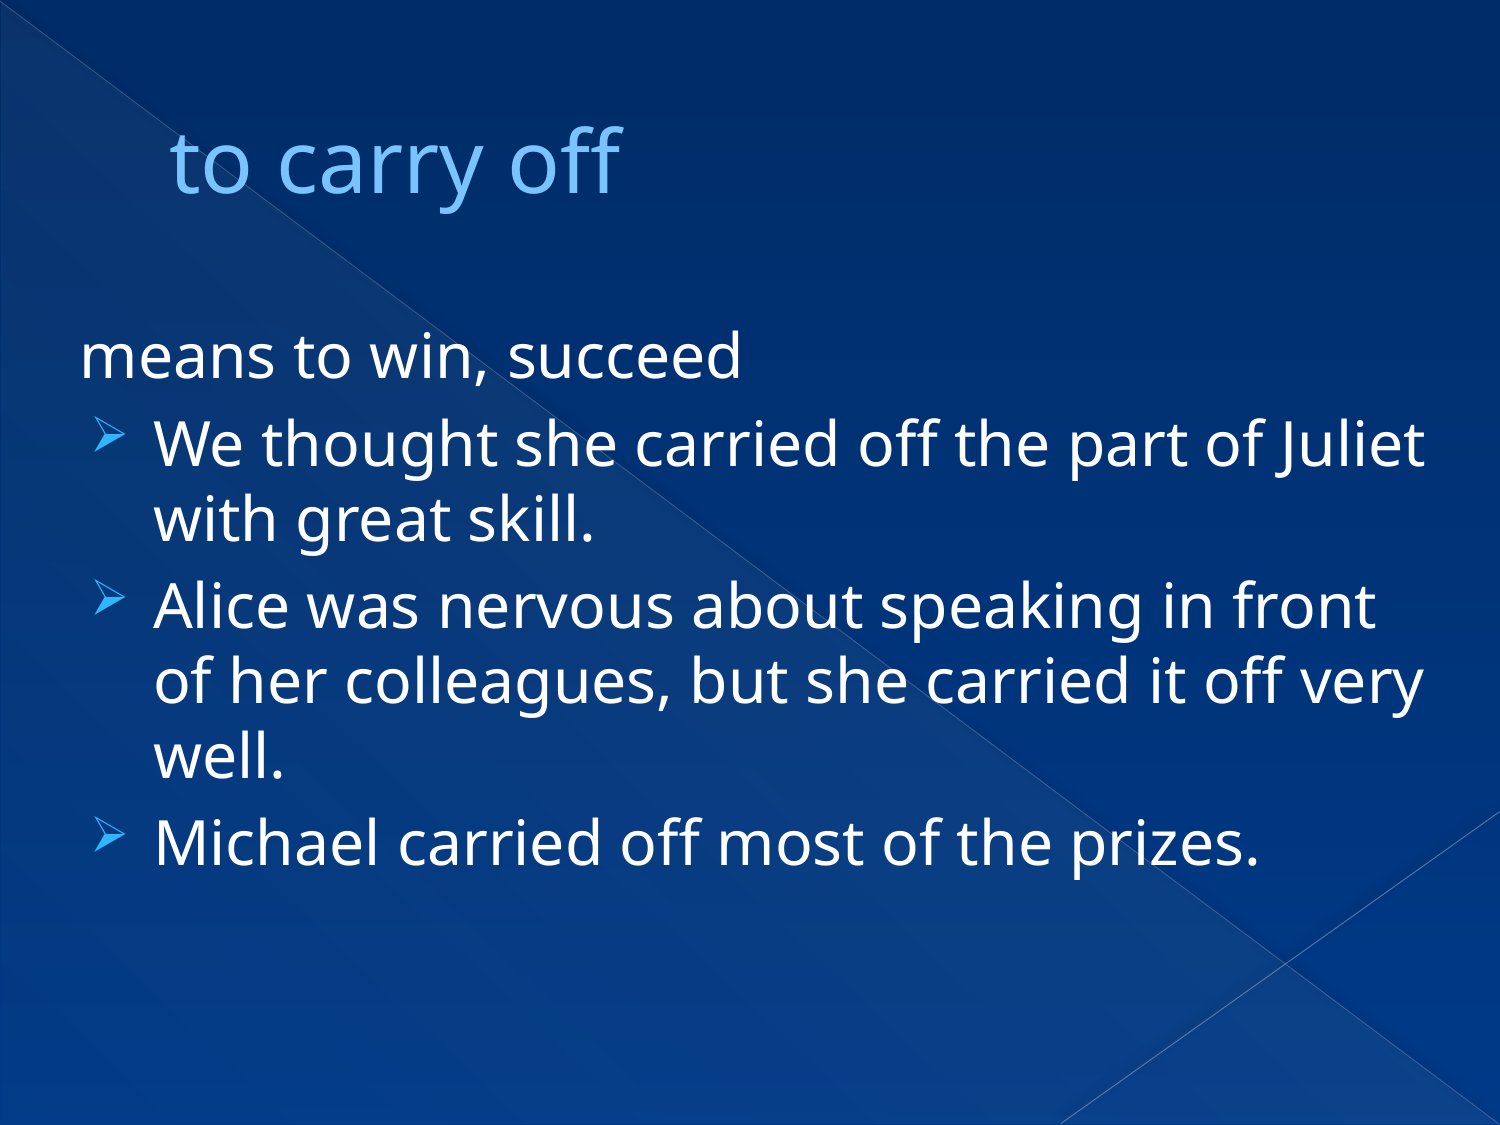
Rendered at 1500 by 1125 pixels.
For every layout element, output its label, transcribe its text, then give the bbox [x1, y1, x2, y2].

title to carry off [75, 43, 1425, 274]
list means to win, succeed We thought she carried off the part of Juliet with great skill. Alice was nervous about speaking in front of her colleagues, but she carried it off very well. Michael carried off most of the prizes. [64, 308, 1447, 1059]
